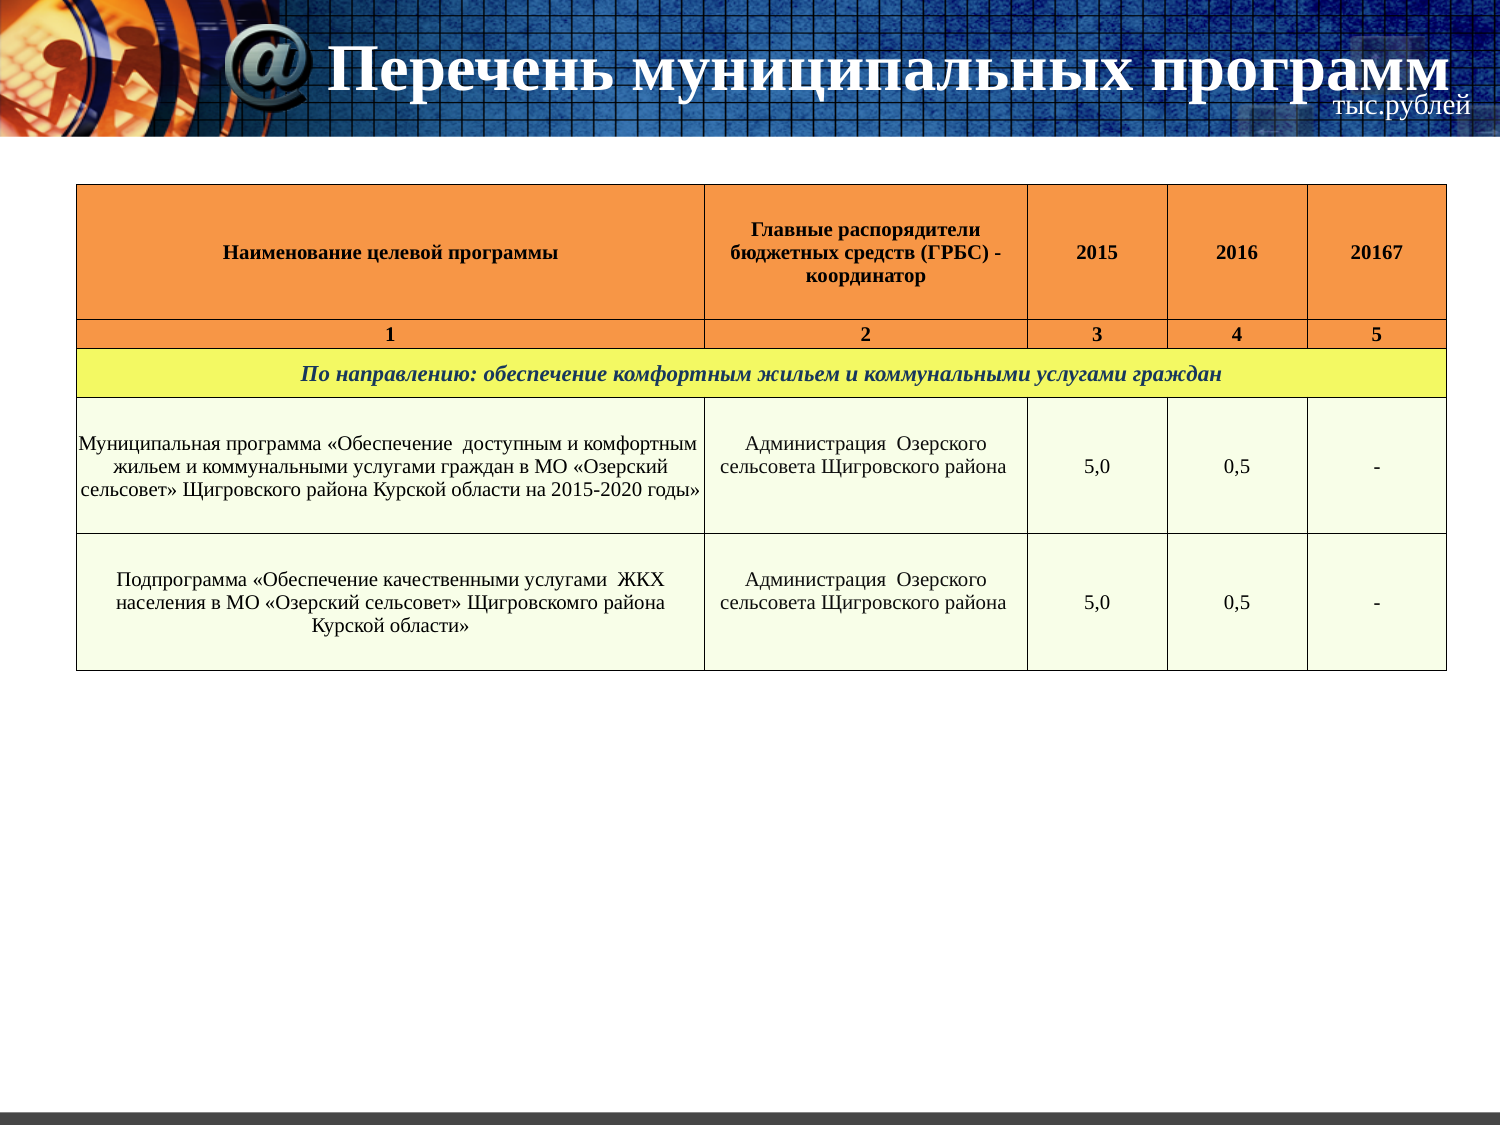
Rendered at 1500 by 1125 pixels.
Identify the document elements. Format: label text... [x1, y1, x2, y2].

table_cell Муниципальная программа «Обеспечение доступным и комфортным жильем и коммунальными услугами граждан в МО «Озерский сельсовет» Щигровского района Курской области на 2015-2020 годы» [77, 398, 704, 533]
table_cell - [1308, 534, 1446, 670]
table_header 20167 [1308, 185, 1446, 319]
table_cell 1 [77, 320, 704, 348]
title Перечень муниципальных программ [312, 17, 1488, 111]
picture [0, 0, 1500, 138]
table_cell Администрация Озерского сельсовета Щигровского района [705, 398, 1027, 533]
table_cell 3 [1028, 320, 1167, 348]
table_cell - [1308, 398, 1446, 533]
table_cell 4 [1168, 320, 1307, 348]
table_header Главные распорядители бюджетных средств (ГРБС) -координатор [705, 185, 1027, 319]
table_cell 0,5 [1168, 398, 1307, 533]
table_cell 0,5 [1168, 534, 1307, 670]
table_cell 5 [1308, 320, 1446, 348]
table_cell По направлению: обеспечение комфортным жильем и коммунальными услугами граждан [77, 349, 1446, 397]
table_cell Подпрограмма «Обеспечение качественными услугами ЖКХ населения в МО «Озерский сельсовет» Щигровскомго района Курской области» [77, 534, 704, 670]
table_cell 5,0 [1028, 534, 1167, 670]
table_cell 2 [705, 320, 1027, 348]
table_cell 5,0 [1028, 398, 1167, 533]
text_box тыс.рублей [1317, 78, 1487, 128]
table_cell Администрация Озерского сельсовета Щигровского района [705, 534, 1027, 670]
table_header Наименование целевой программы [77, 185, 704, 319]
table_header 2015 [1028, 185, 1167, 319]
table_header 2016 [1168, 185, 1307, 319]
